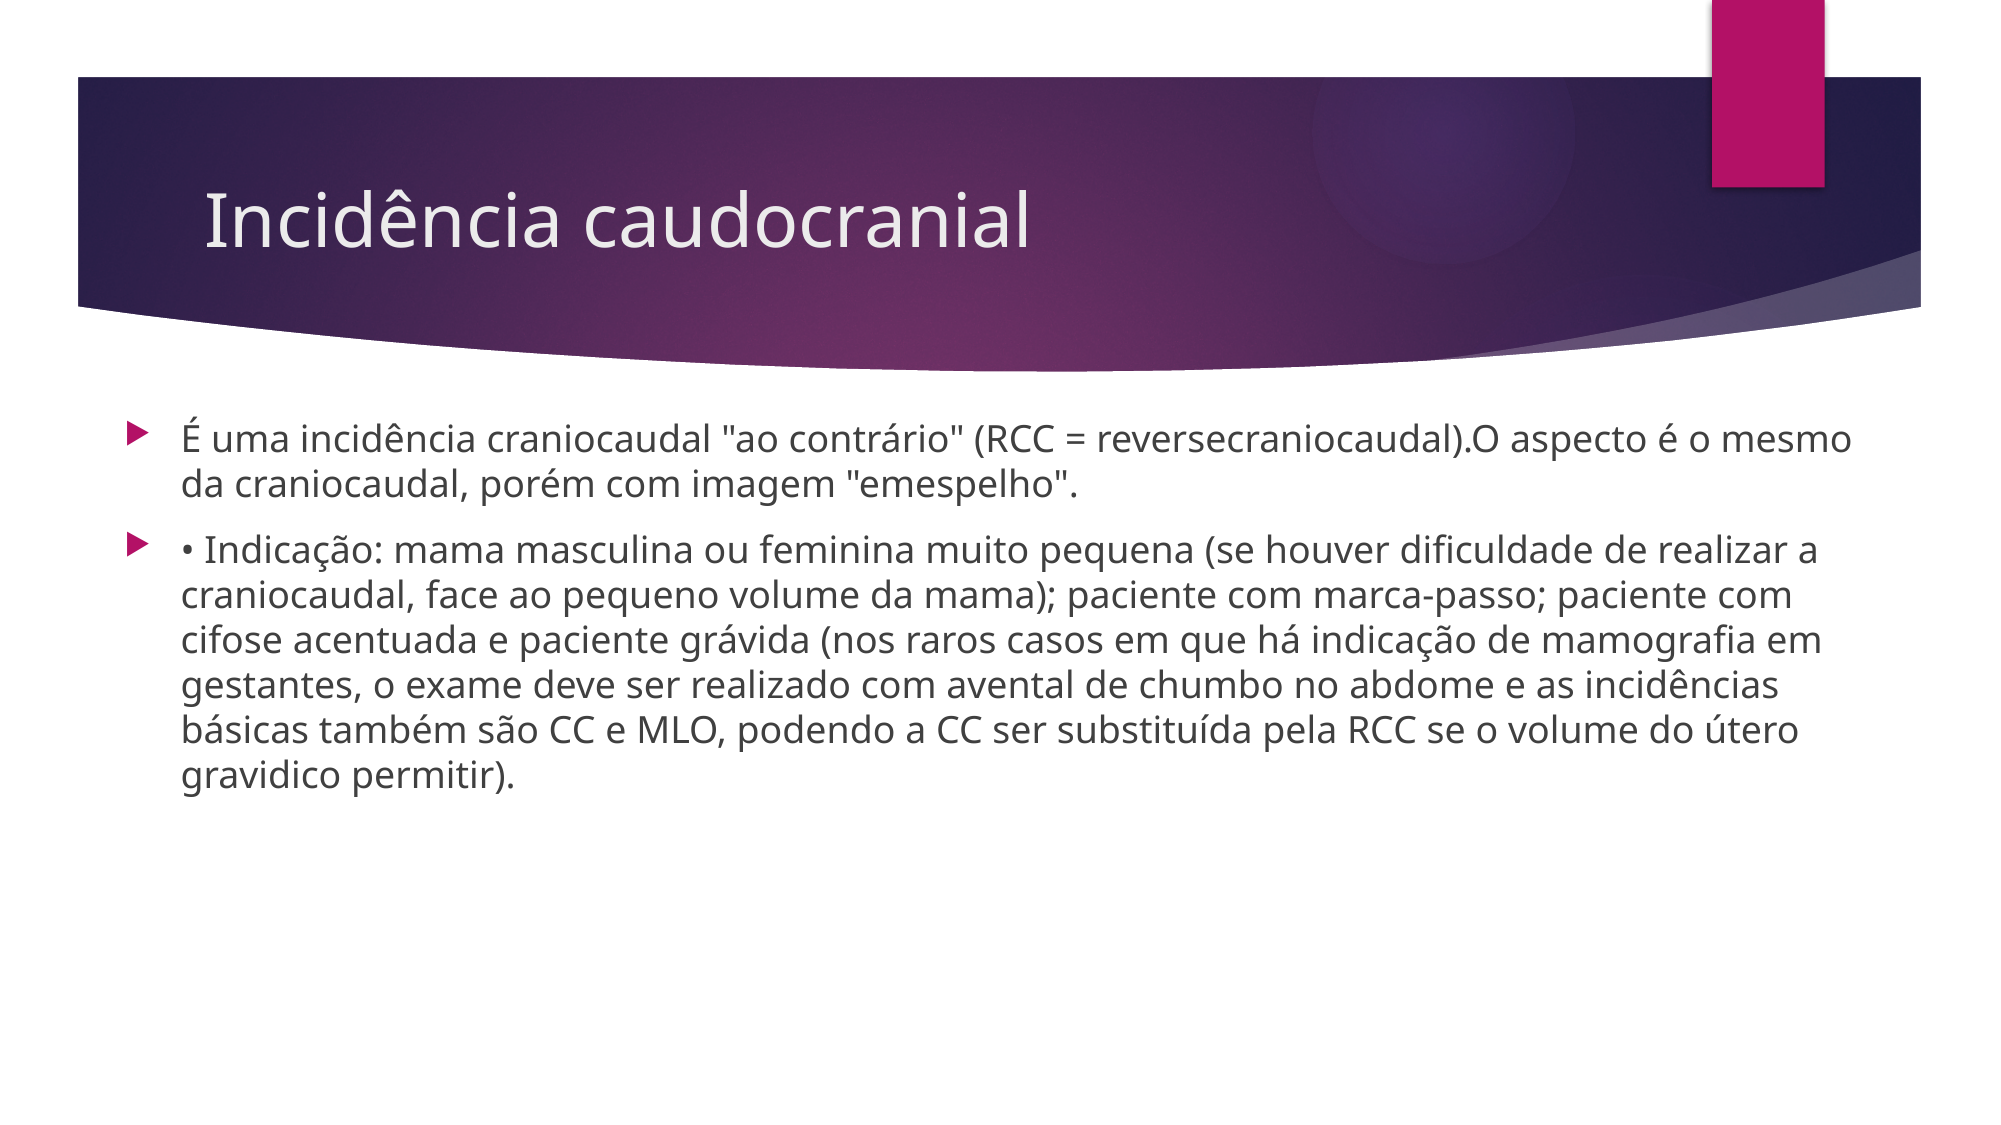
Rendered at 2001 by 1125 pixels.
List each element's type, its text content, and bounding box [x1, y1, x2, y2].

list É uma incidência craniocaudal "ao contrário" (RCC = reversecraniocaudal).O aspecto é o mesmo da craniocaudal, porém com imagem "emespelho". • Indicação: mama masculina ou feminina muito pequena (se houver dificuldade de realizar a craniocaudal, face ao pequeno volume da mama); paciente com marca-passo; paciente com cifose acentuada e paciente grávida (nos raros casos em que há indicação de mamografia em gestantes, o exame deve ser realizado com avental de chumbo no abdome e as incidências básicas também são CC e MLO, podendo a CC ser substituída pela RCC se o volume do útero gravidico permitir). [109, 407, 1891, 1076]
title Incidência caudocranial [189, 159, 1627, 276]
